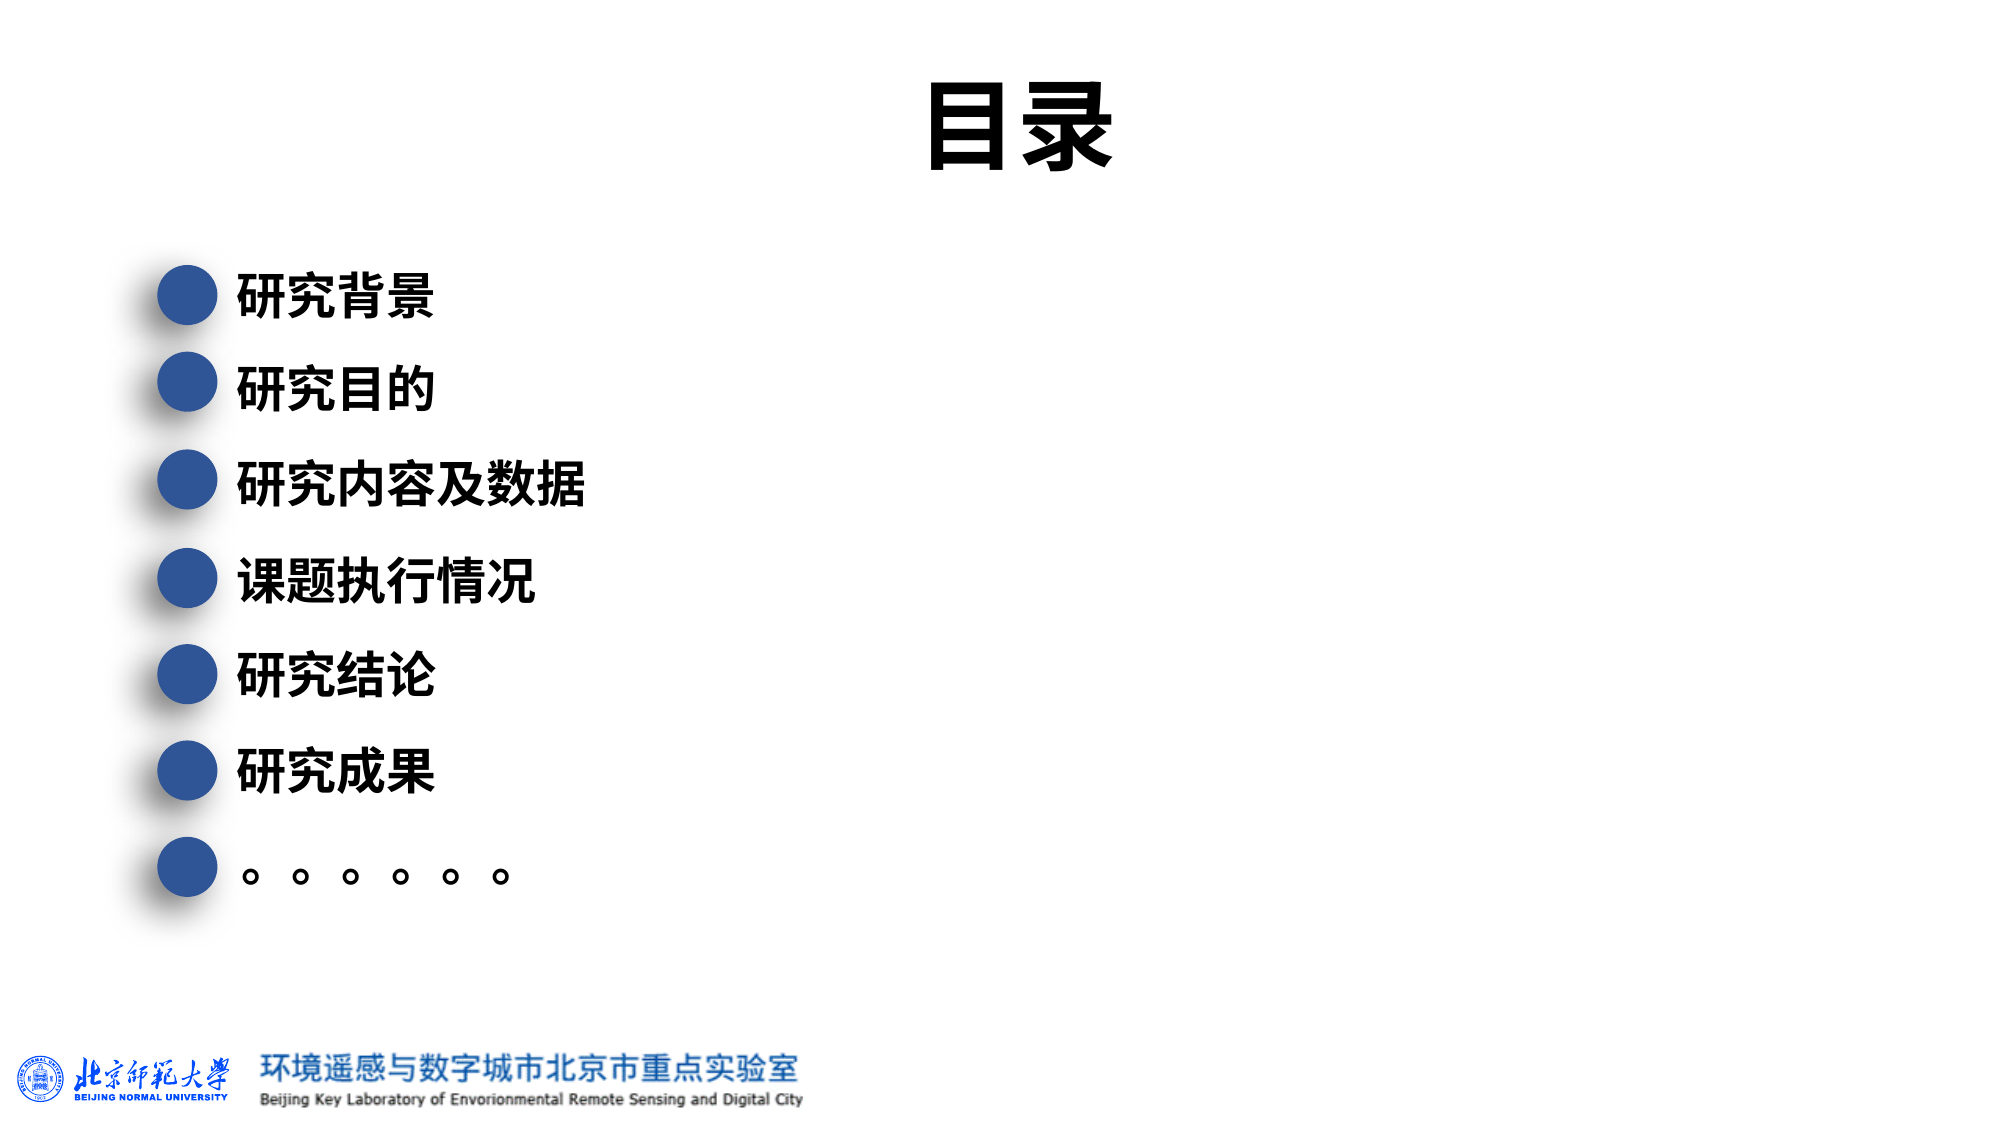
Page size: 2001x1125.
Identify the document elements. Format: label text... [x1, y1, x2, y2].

text_box [156, 448, 219, 511]
text_box [156, 643, 219, 706]
text_box 研究结论 [221, 636, 454, 712]
text_box 课题执行情况 [221, 541, 651, 617]
text_box [156, 350, 219, 413]
text_box [156, 739, 219, 802]
picture [252, 1012, 814, 1125]
text_box 。。。。。。 [226, 823, 930, 899]
text_box [156, 835, 219, 898]
text_box 研究内容及数据 [221, 445, 672, 521]
text_box [156, 263, 219, 327]
text_box 研究成果 [221, 732, 454, 808]
text_box 研究背景 [221, 257, 454, 332]
text_box 研究目的 [221, 349, 452, 425]
text_box 目录 [903, 54, 1133, 190]
text_box [156, 547, 219, 610]
